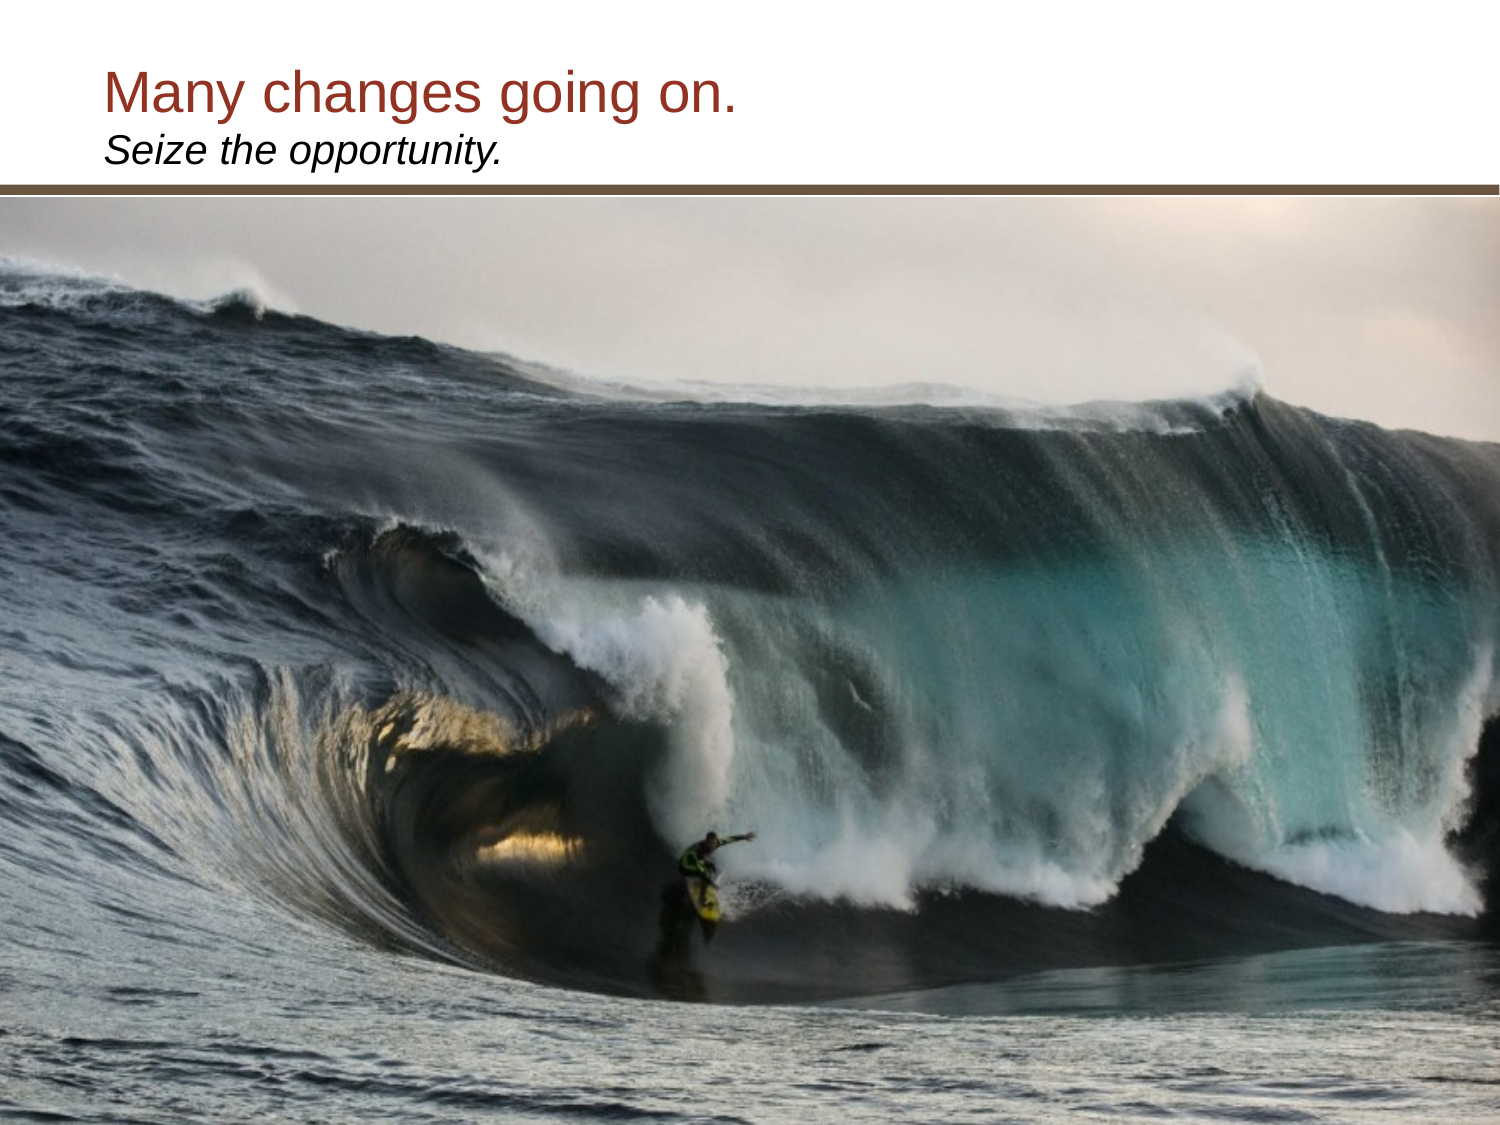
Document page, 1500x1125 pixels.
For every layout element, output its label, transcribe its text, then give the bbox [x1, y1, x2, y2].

list Seize the opportunity. [88, 120, 1453, 182]
title Many changes going on. [88, 50, 1454, 182]
picture [0, 196, 1500, 1125]
